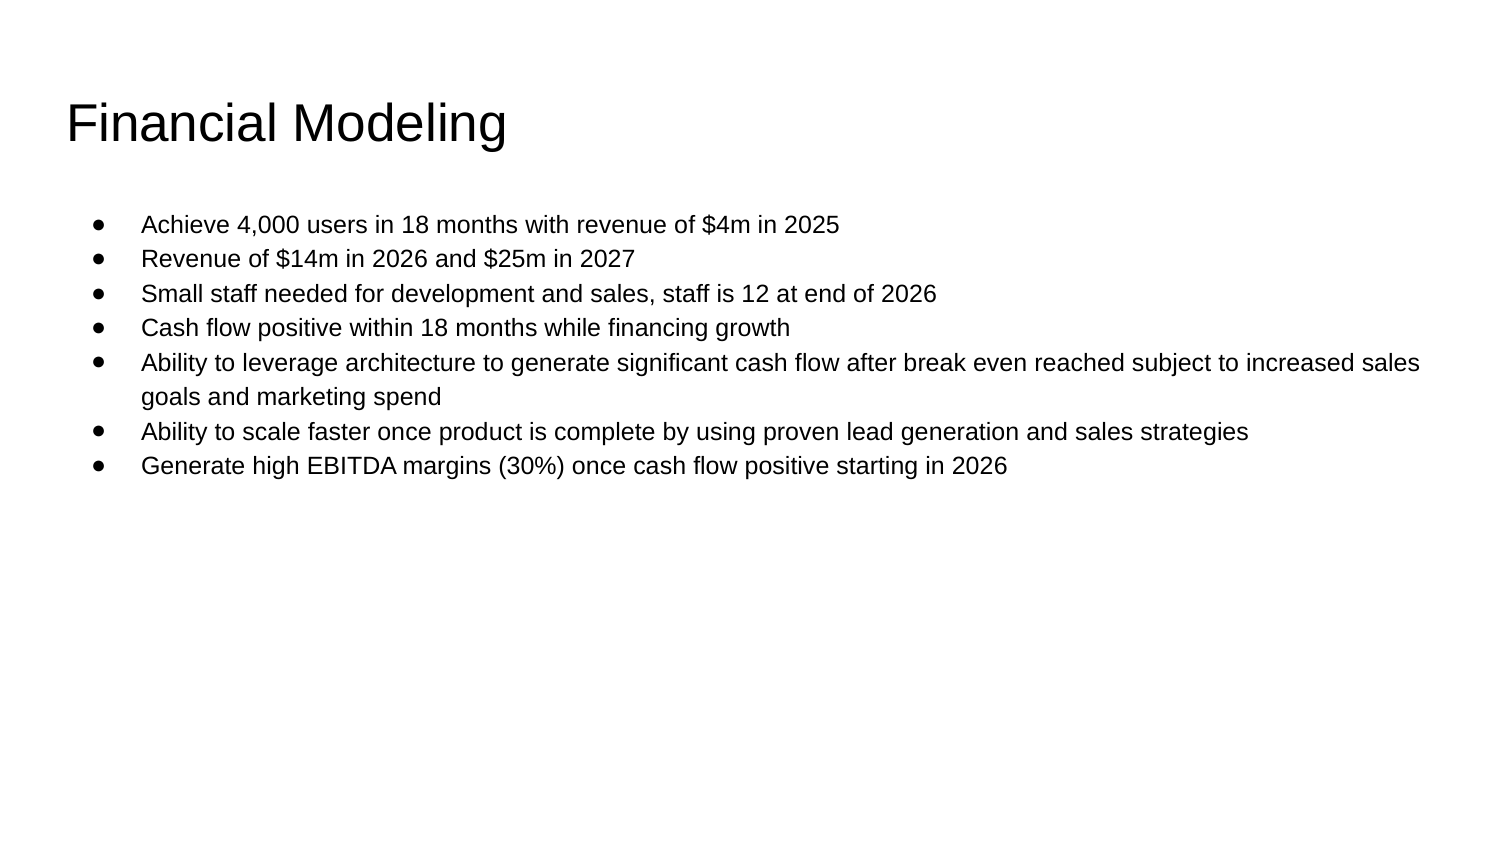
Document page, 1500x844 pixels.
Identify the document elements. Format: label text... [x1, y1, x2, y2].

title Financial Modeling [51, 72, 1449, 167]
list Achieve 4,000 users in 18 months with revenue of $4m in 2025 Revenue of $14m in 2026 and $25m in 2027 Small staff needed for development and sales, staff is 12 at end of 2026 Cash flow positive within 18 months while financing growth Ability to leverage architecture to generate significant cash flow after break even reached subject to increased sales goals and marketing spend Ability to scale faster once product is complete by using proven lead generation and sales strategies Generate high EBITDA margins (30%) once cash flow positive starting in 2026 [51, 189, 1449, 750]
